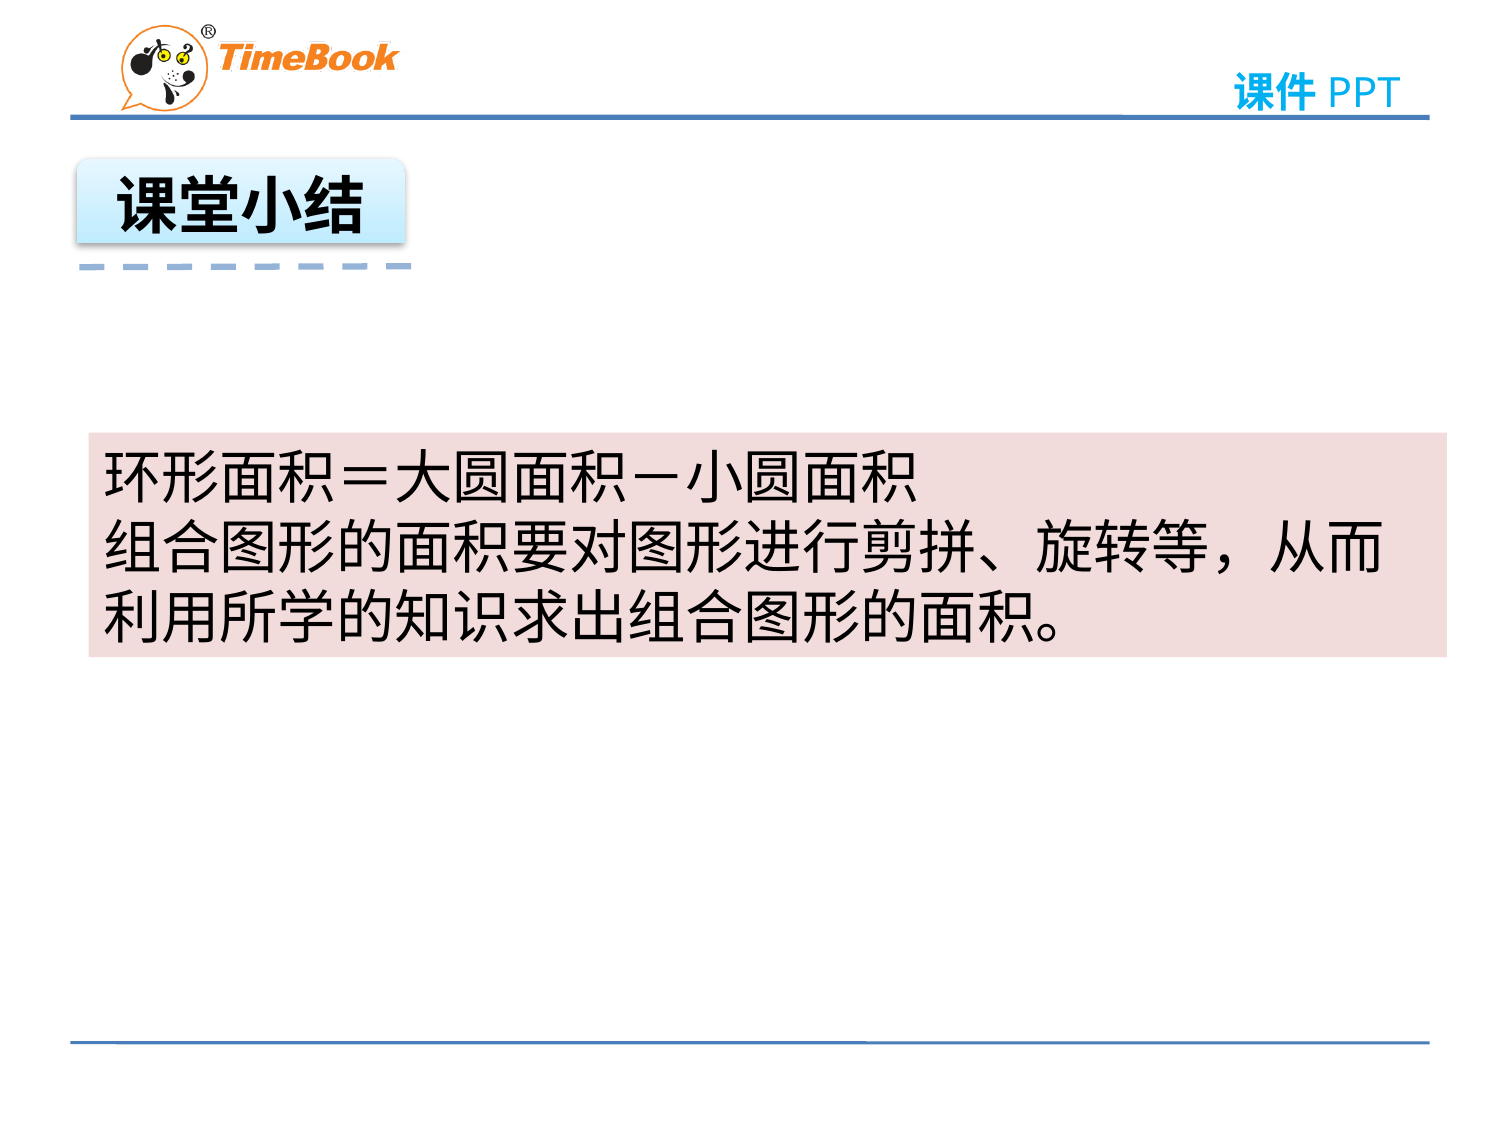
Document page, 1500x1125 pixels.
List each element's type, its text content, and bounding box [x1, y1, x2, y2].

text_box 课堂小结 [75, 158, 406, 245]
picture [118, 22, 408, 113]
text_box 环形面积＝大圆面积－小圆面积 组合图形的面积要对图形进行剪拼、旋转等，从而利用所学的知识求出组合图形的面积。 [88, 432, 1447, 658]
